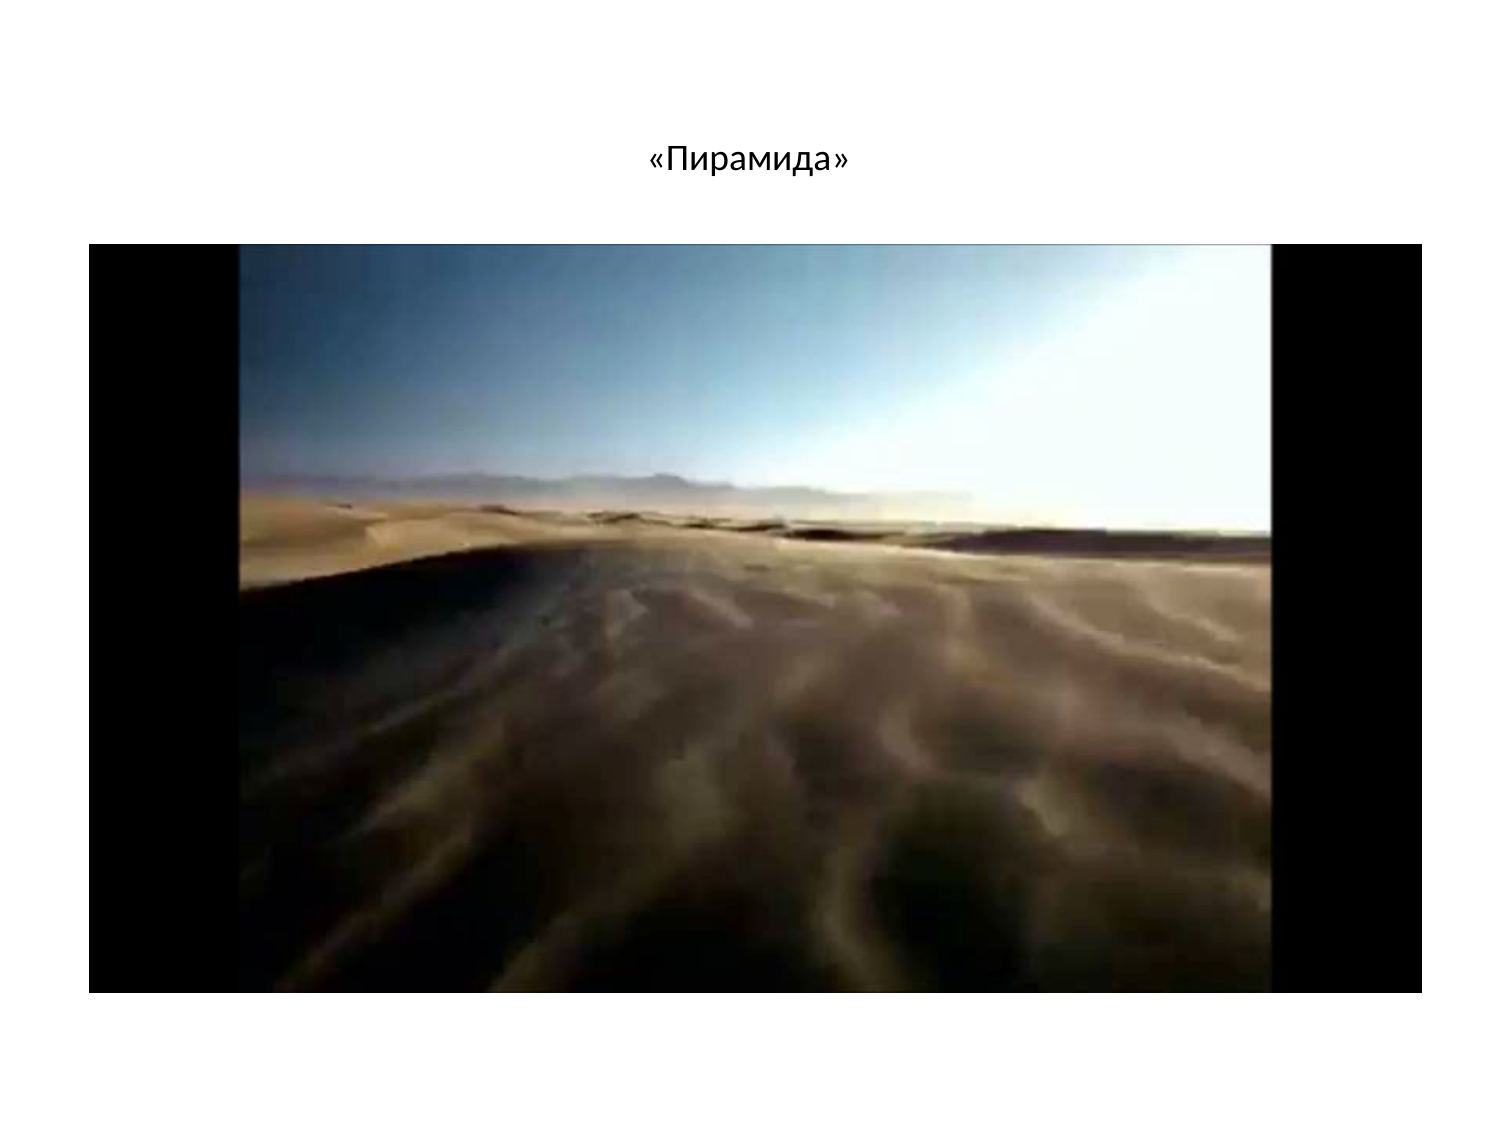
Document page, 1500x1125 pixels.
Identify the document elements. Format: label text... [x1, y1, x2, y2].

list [88, 243, 1424, 994]
text_box «Пирамида» [631, 125, 1341, 186]
